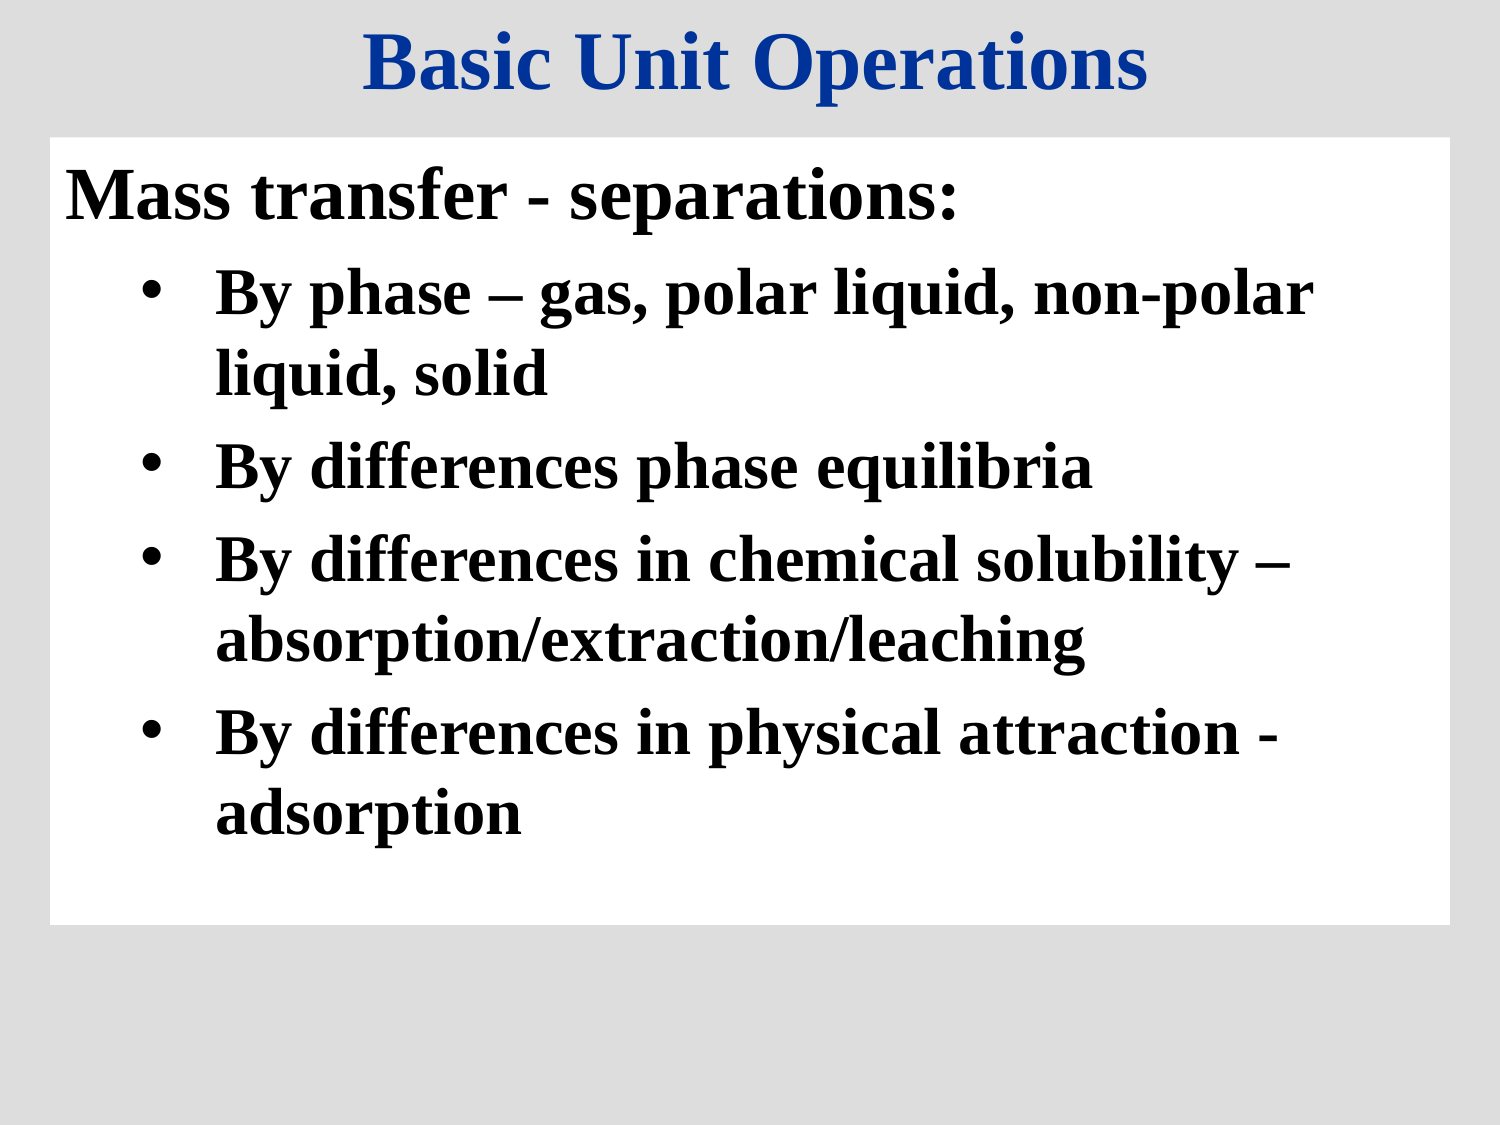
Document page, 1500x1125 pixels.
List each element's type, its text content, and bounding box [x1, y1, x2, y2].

subtitle Mass transfer - separations: By phase – gas, polar liquid, non-polar liquid, solid By differences phase equilibria By differences in chemical solubility – absorption/extraction/leaching By differences in physical attraction - adsorption [50, 137, 1450, 925]
title Basic Unit Operations [50, 0, 1463, 113]
